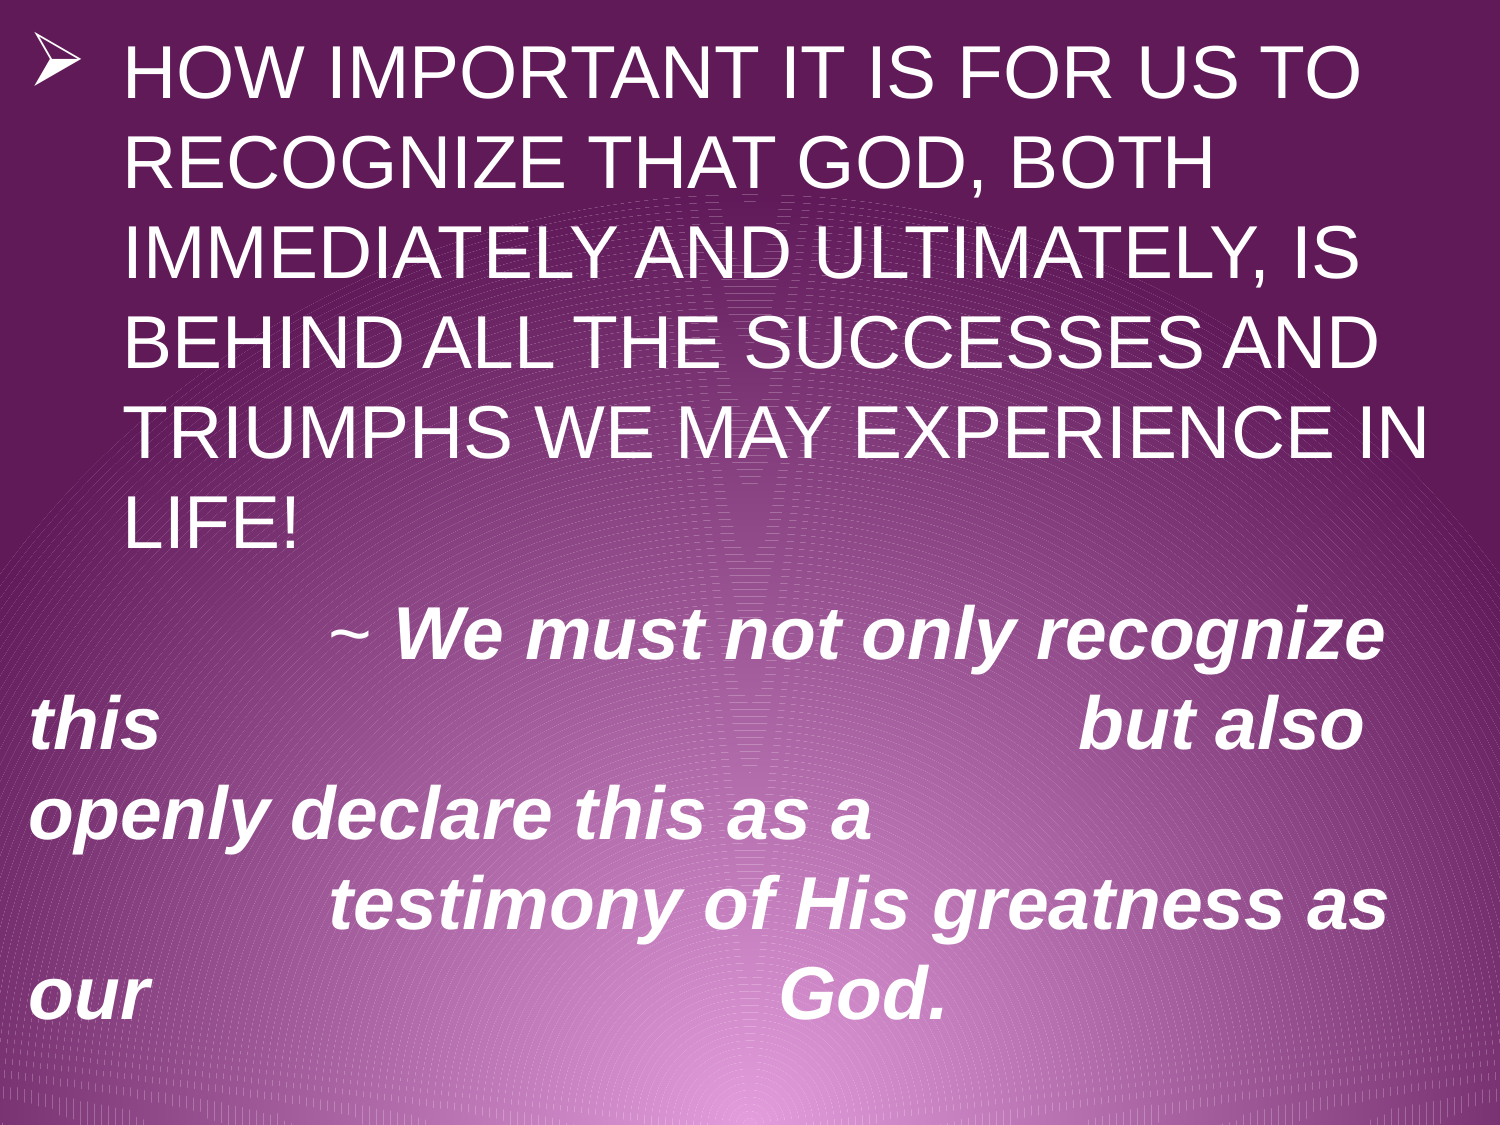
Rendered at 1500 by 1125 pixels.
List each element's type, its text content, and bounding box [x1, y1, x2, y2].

subtitle HOW IMPORTANT IT IS FOR US TO RECOGNIZE THAT GOD, BOTH IMMEDIATELY AND ULTIMATELY, IS BEHIND ALL THE SUCCESSES AND TRIUMPHS WE MAY EXPERIENCE IN LIFE! ~ We must not only recognize this but also openly declare this as a testimony of His greatness as our God. [13, 15, 1483, 1108]
